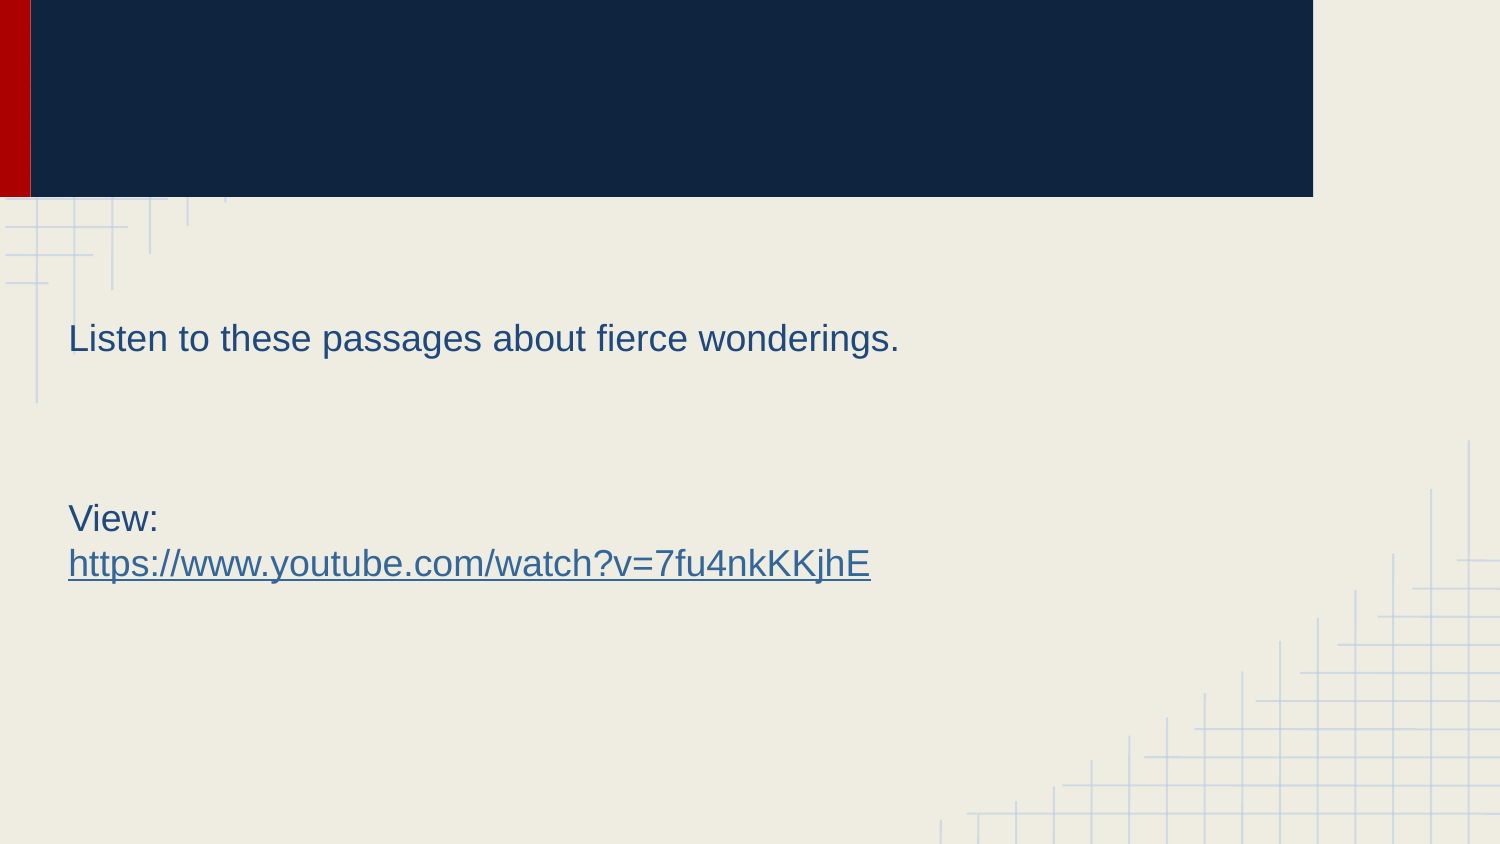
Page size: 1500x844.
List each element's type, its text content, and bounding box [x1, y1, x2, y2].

list Listen to these passages about fierce wonderings. View: https://www.youtube.com/watch?v=7fu4nkKKjhE [53, 254, 1404, 658]
